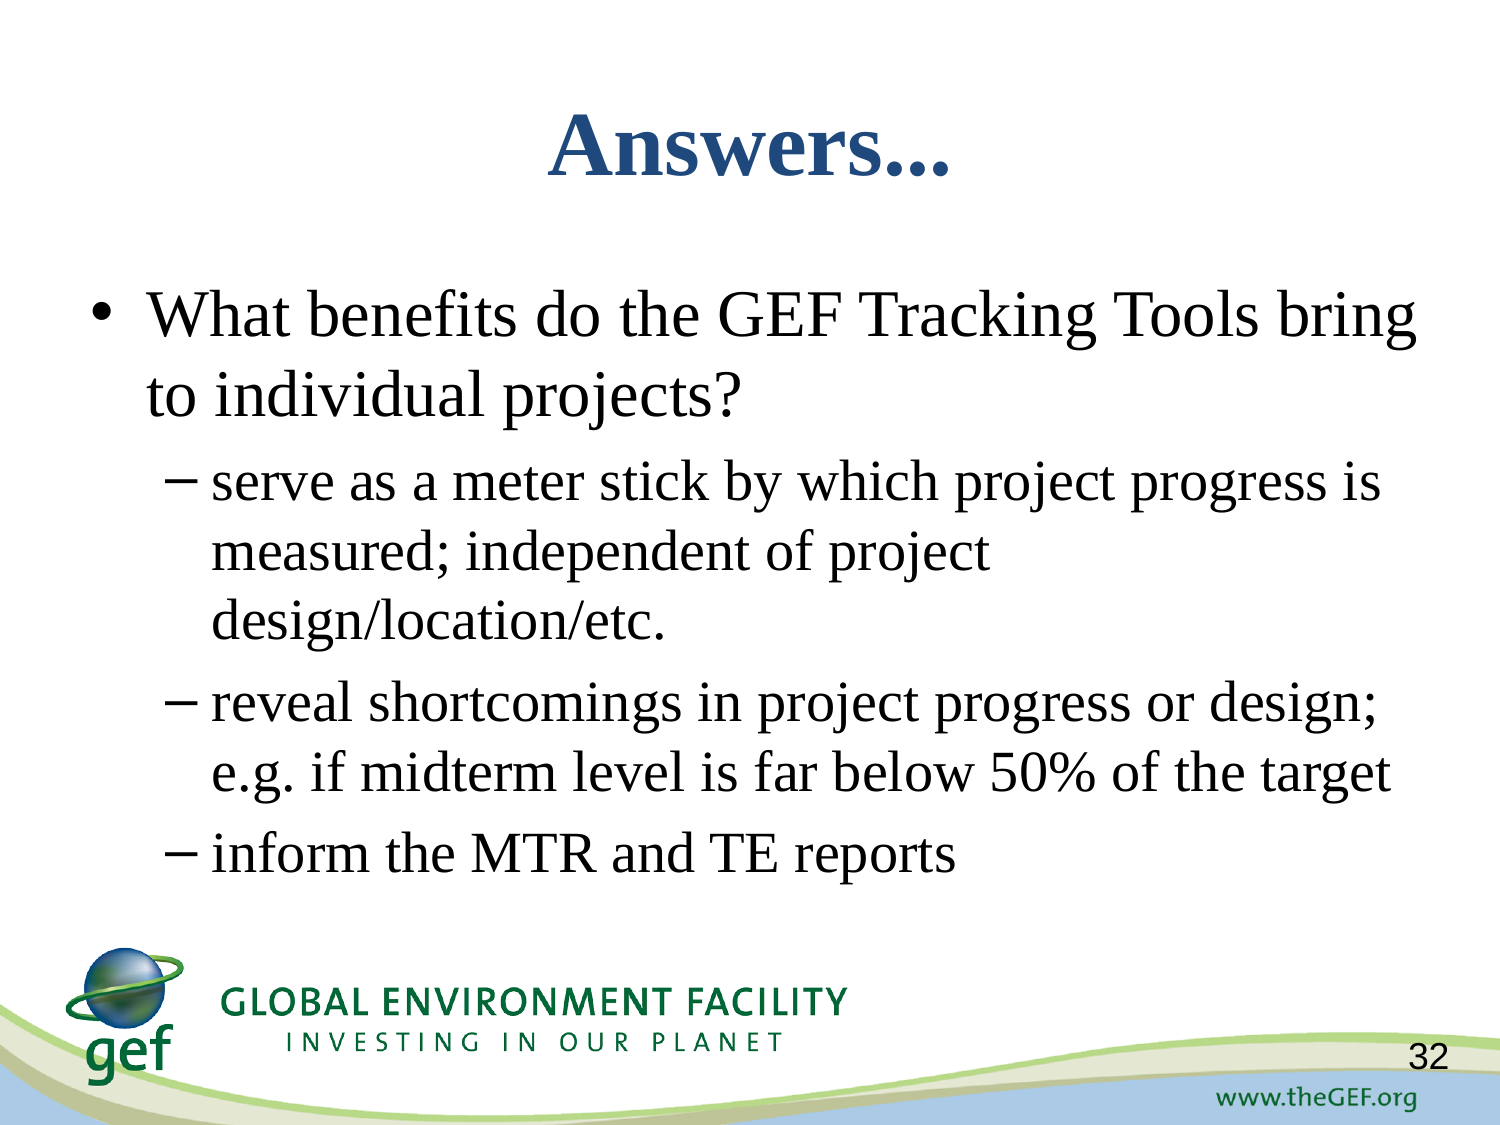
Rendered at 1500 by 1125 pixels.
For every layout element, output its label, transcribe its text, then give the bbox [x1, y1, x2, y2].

picture [0, 920, 1500, 1125]
list What benefits do the GEF Tracking Tools bring to individual projects? serve as a meter stick by which project progress is measured; independent of project design/location/etc. reveal shortcomings in project progress or design; e.g. if midterm level is far below 50% of the target inform the MTR and TE reports [74, 262, 1454, 1006]
title Answers... [74, 44, 1426, 233]
slide_number 32 [1374, 1012, 1500, 1095]
